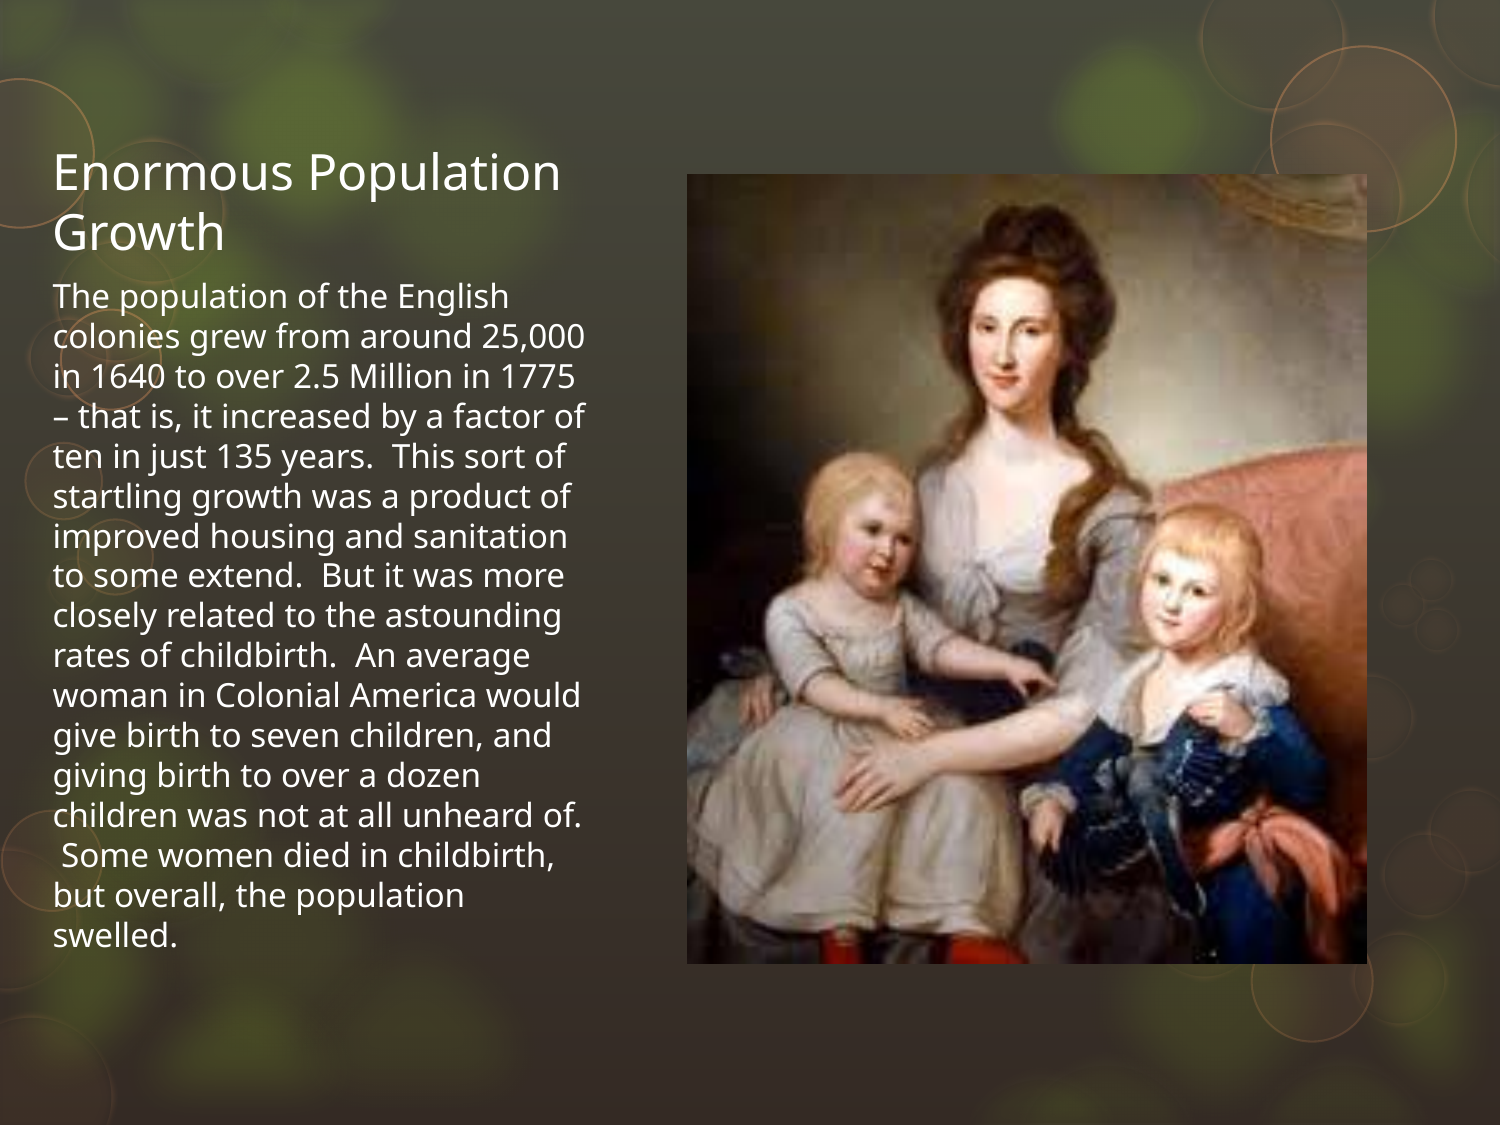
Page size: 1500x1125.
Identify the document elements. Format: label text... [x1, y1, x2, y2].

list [686, 174, 1367, 965]
list The population of the English colonies grew from around 25,000 in 1640 to over 2.5 Million in 1775 – that is, it increased by a factor of ten in just 135 years. This sort of startling growth was a product of improved housing and sanitation to some extend. But it was more closely related to the astounding rates of childbirth. An average woman in Colonial America would give birth to seven children, and giving birth to over a dozen children was not at all unheard of. Some women died in childbirth, but overall, the population swelled. [37, 267, 603, 962]
title Enormous Population Growth [37, 73, 603, 267]
